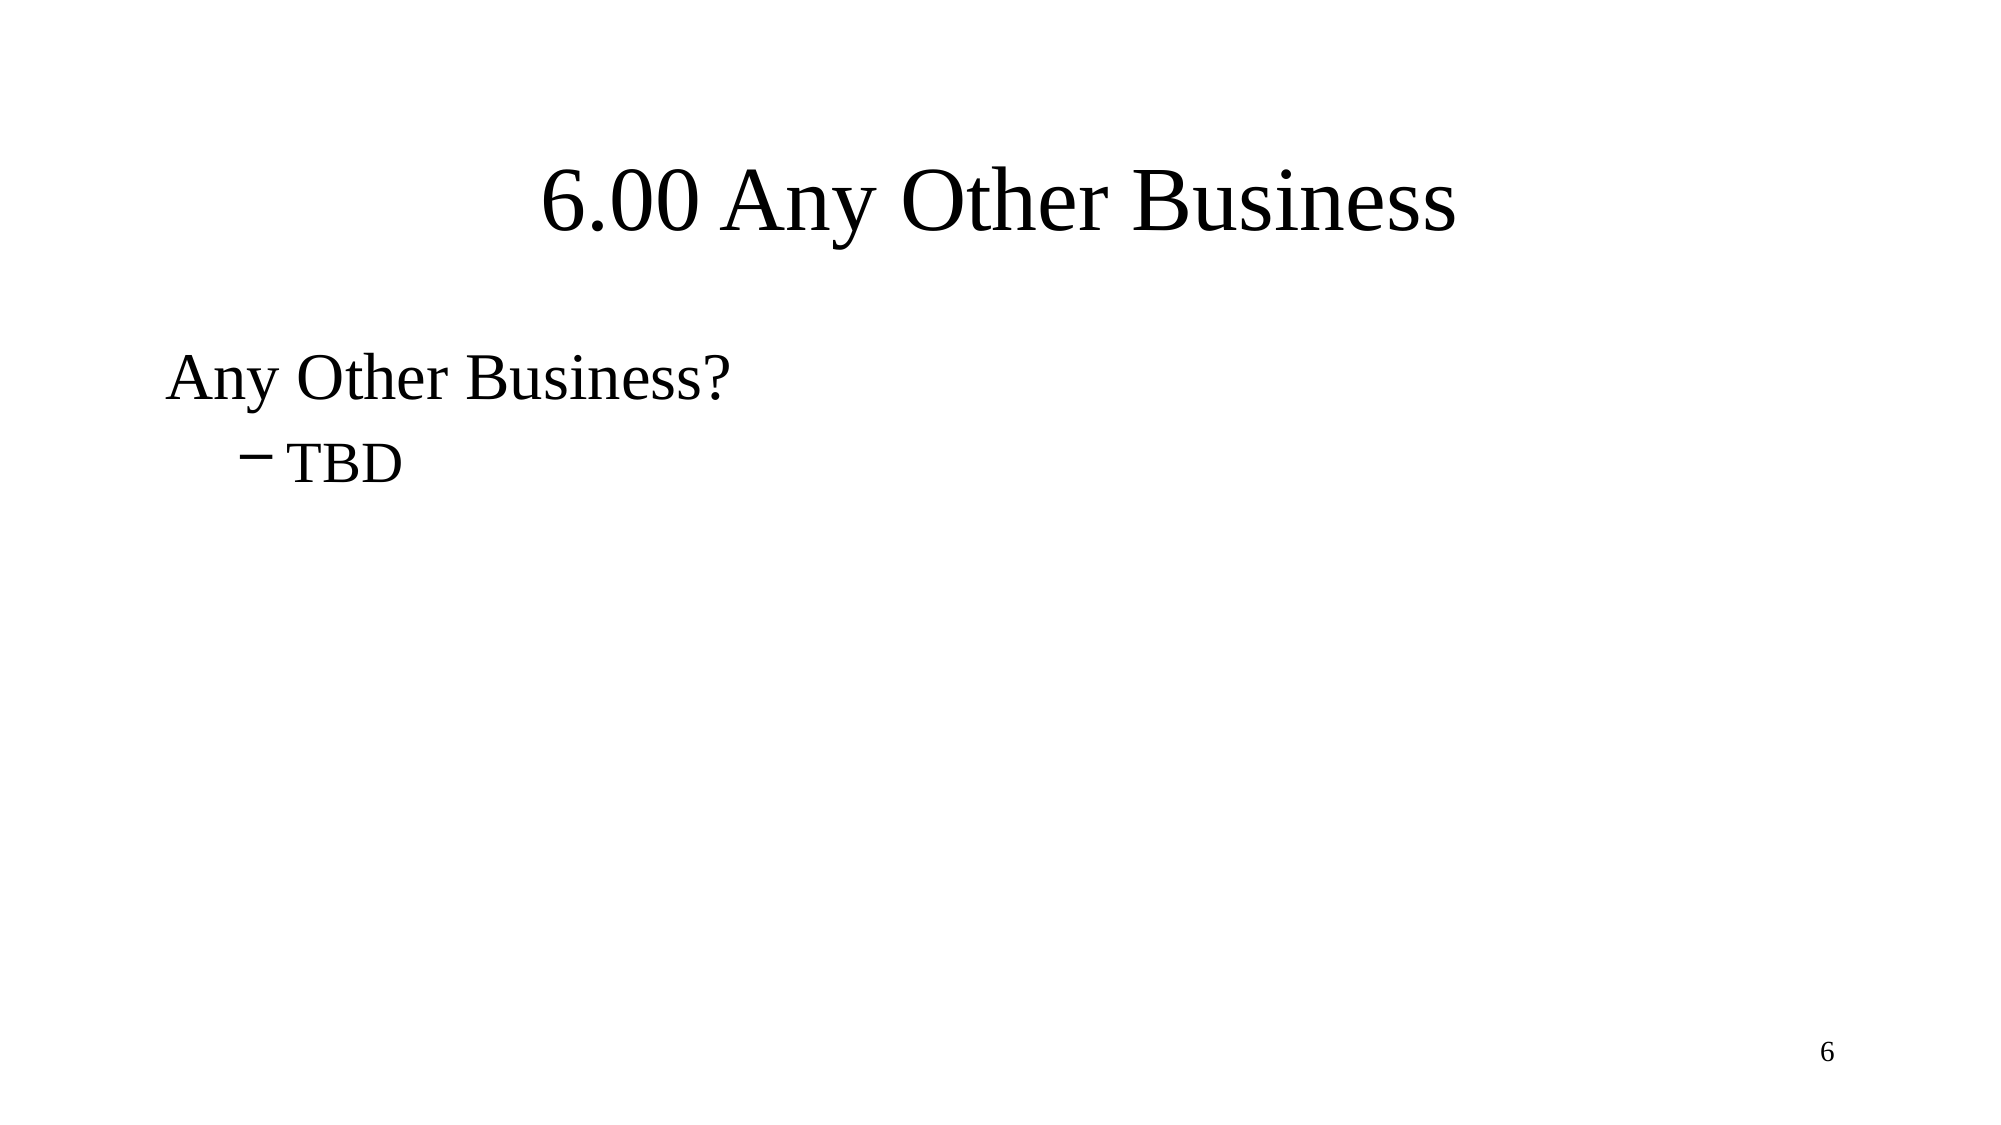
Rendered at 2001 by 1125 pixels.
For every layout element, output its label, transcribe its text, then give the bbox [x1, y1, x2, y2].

title 6.00 Any Other Business [149, 99, 1851, 288]
list Any Other Business? TBD [149, 324, 1851, 1001]
slide_number 6 [1433, 1024, 1851, 1101]
